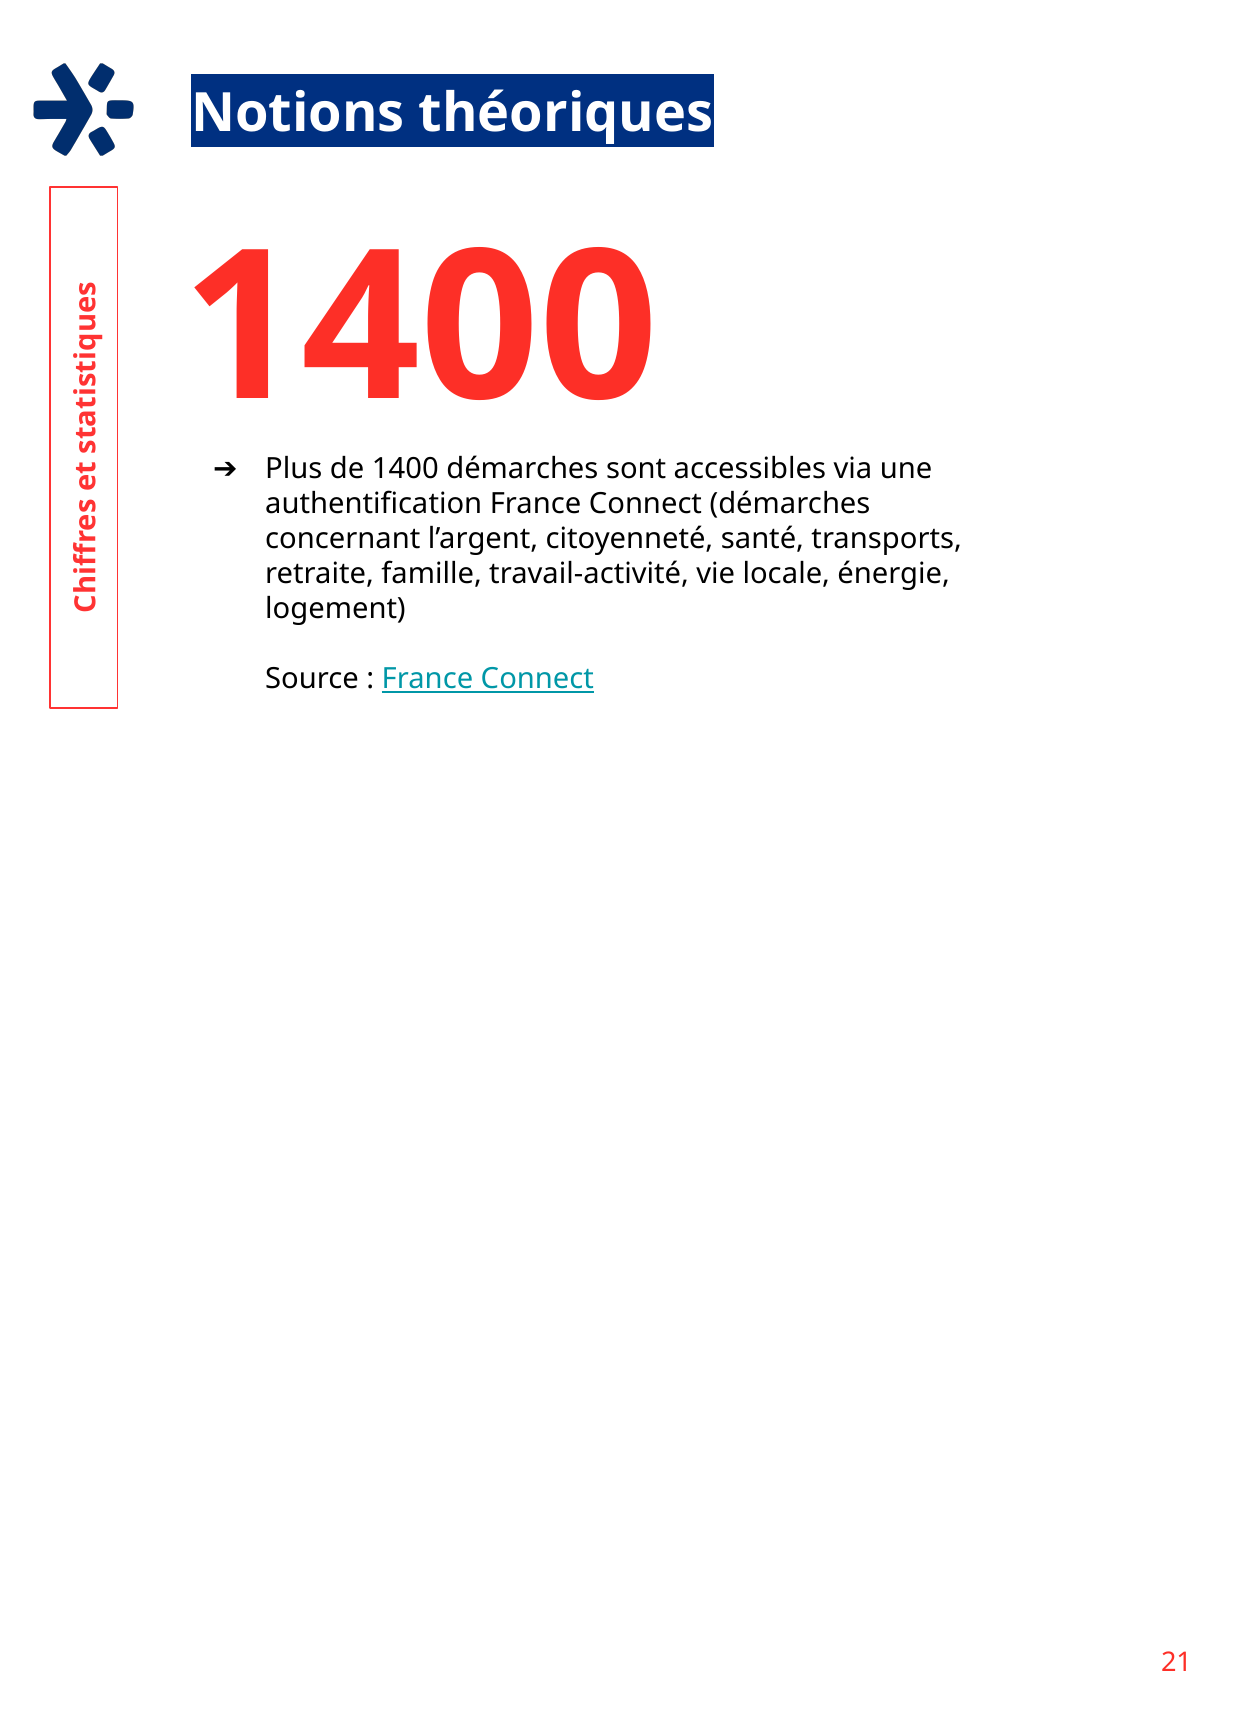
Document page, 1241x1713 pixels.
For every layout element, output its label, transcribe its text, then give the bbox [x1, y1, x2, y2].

text_box Notions théoriques [185, 71, 1241, 148]
text_box Chiffres et statistiques [49, 187, 118, 709]
slide_number ‹#› [1136, 1621, 1211, 1705]
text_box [174, 184, 1157, 677]
picture [32, 61, 135, 157]
